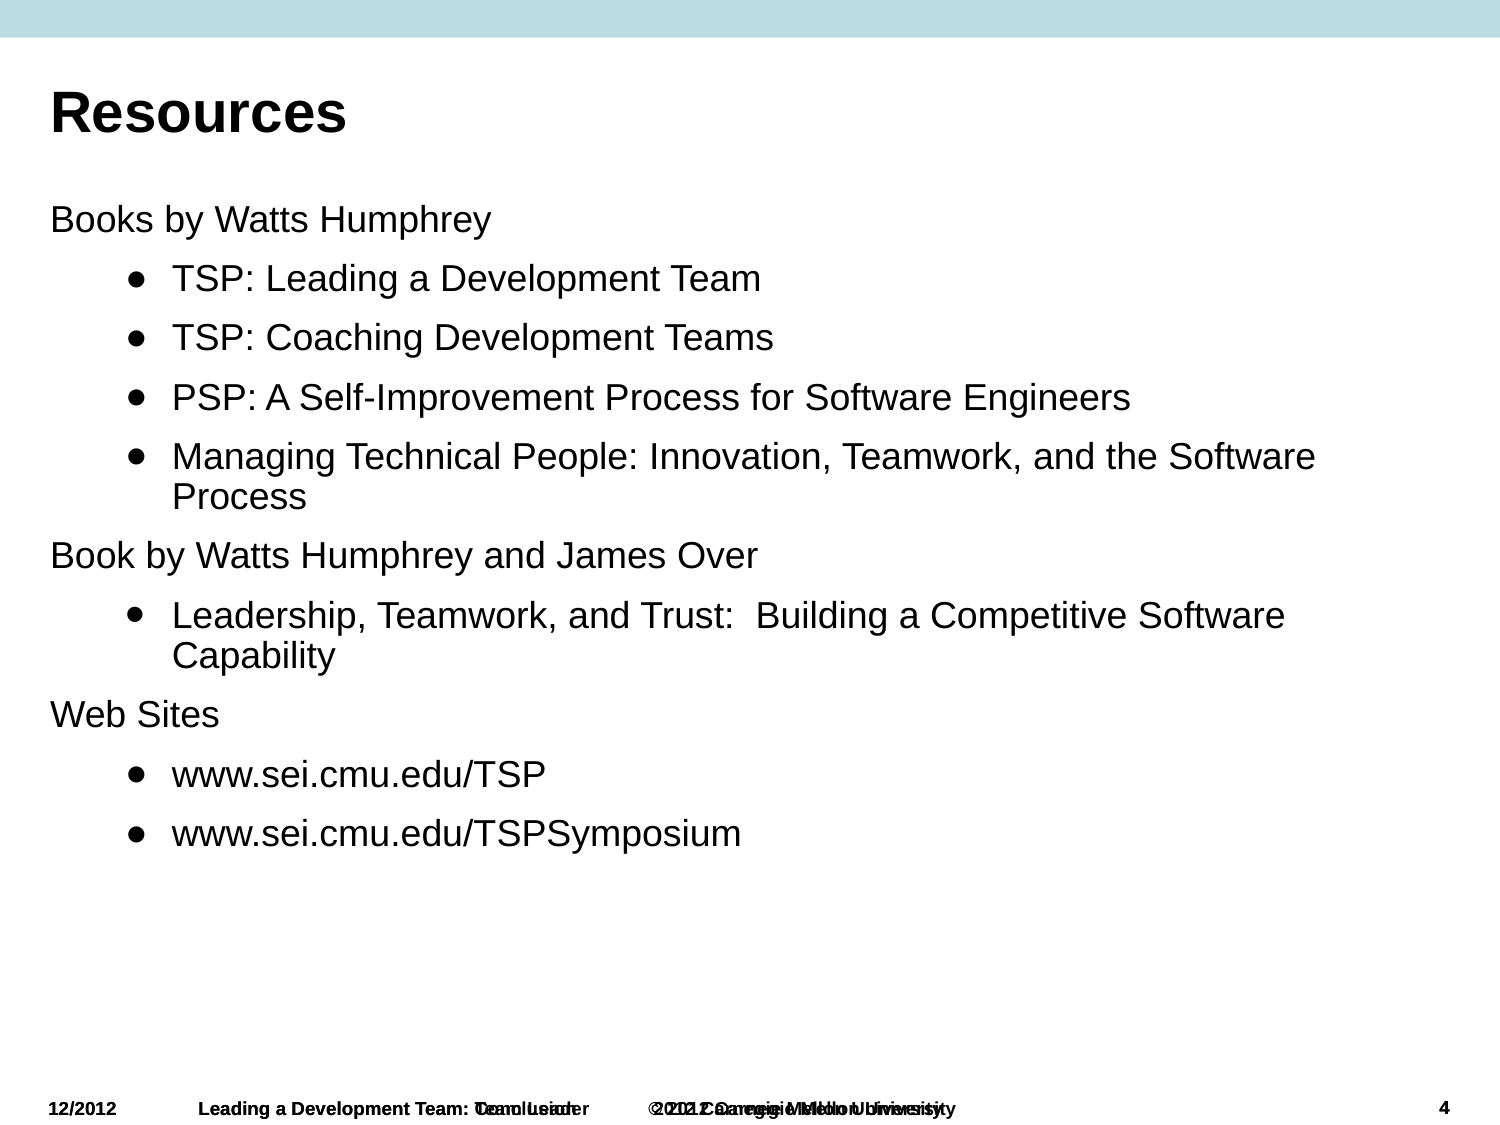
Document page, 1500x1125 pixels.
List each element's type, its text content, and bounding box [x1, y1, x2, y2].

list Books by Watts Humphrey TSP: Leading a Development Team TSP: Coaching Development Teams PSP: A Self-Improvement Process for Software Engineers Managing Technical People: Innovation, Teamwork, and the Software Process Book by Watts Humphrey and James Over Leadership, Teamwork, and Trust: Building a Competitive Software Capability Web Sites www.sei.cmu.edu/TSP www.sei.cmu.edu/TSPSymposium [50, 200, 1437, 963]
title Resources [50, 87, 1446, 144]
